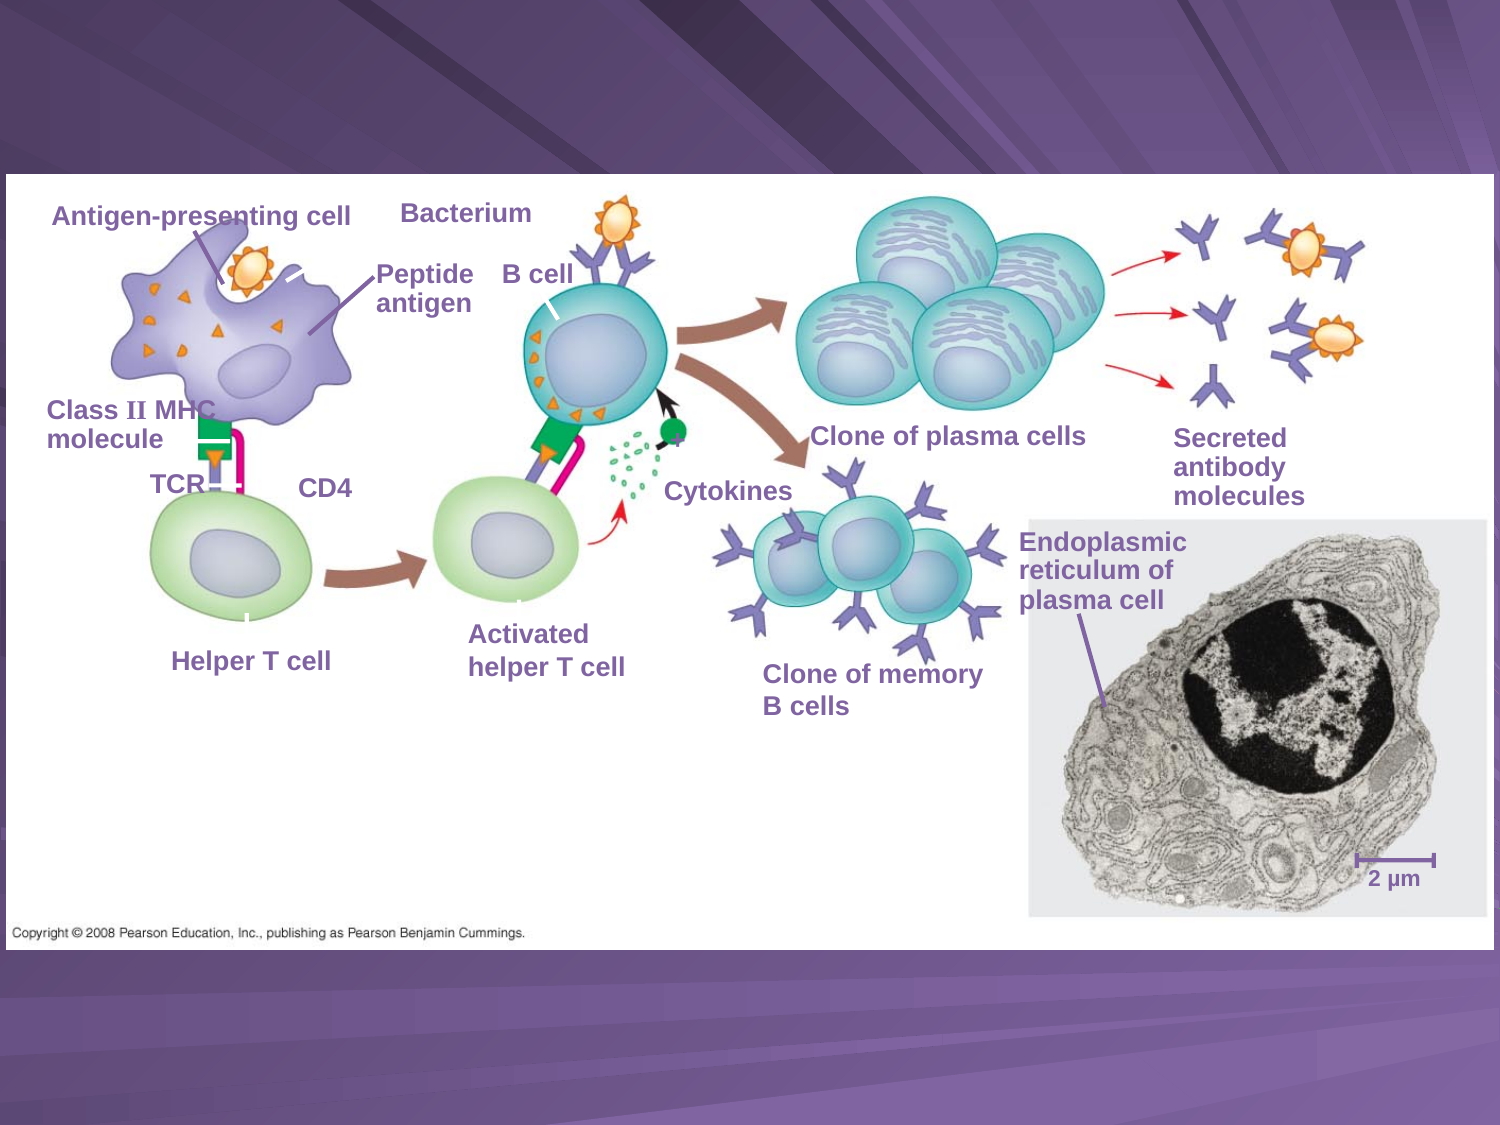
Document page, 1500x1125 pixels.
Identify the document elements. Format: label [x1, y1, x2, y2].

picture [6, 174, 1494, 951]
